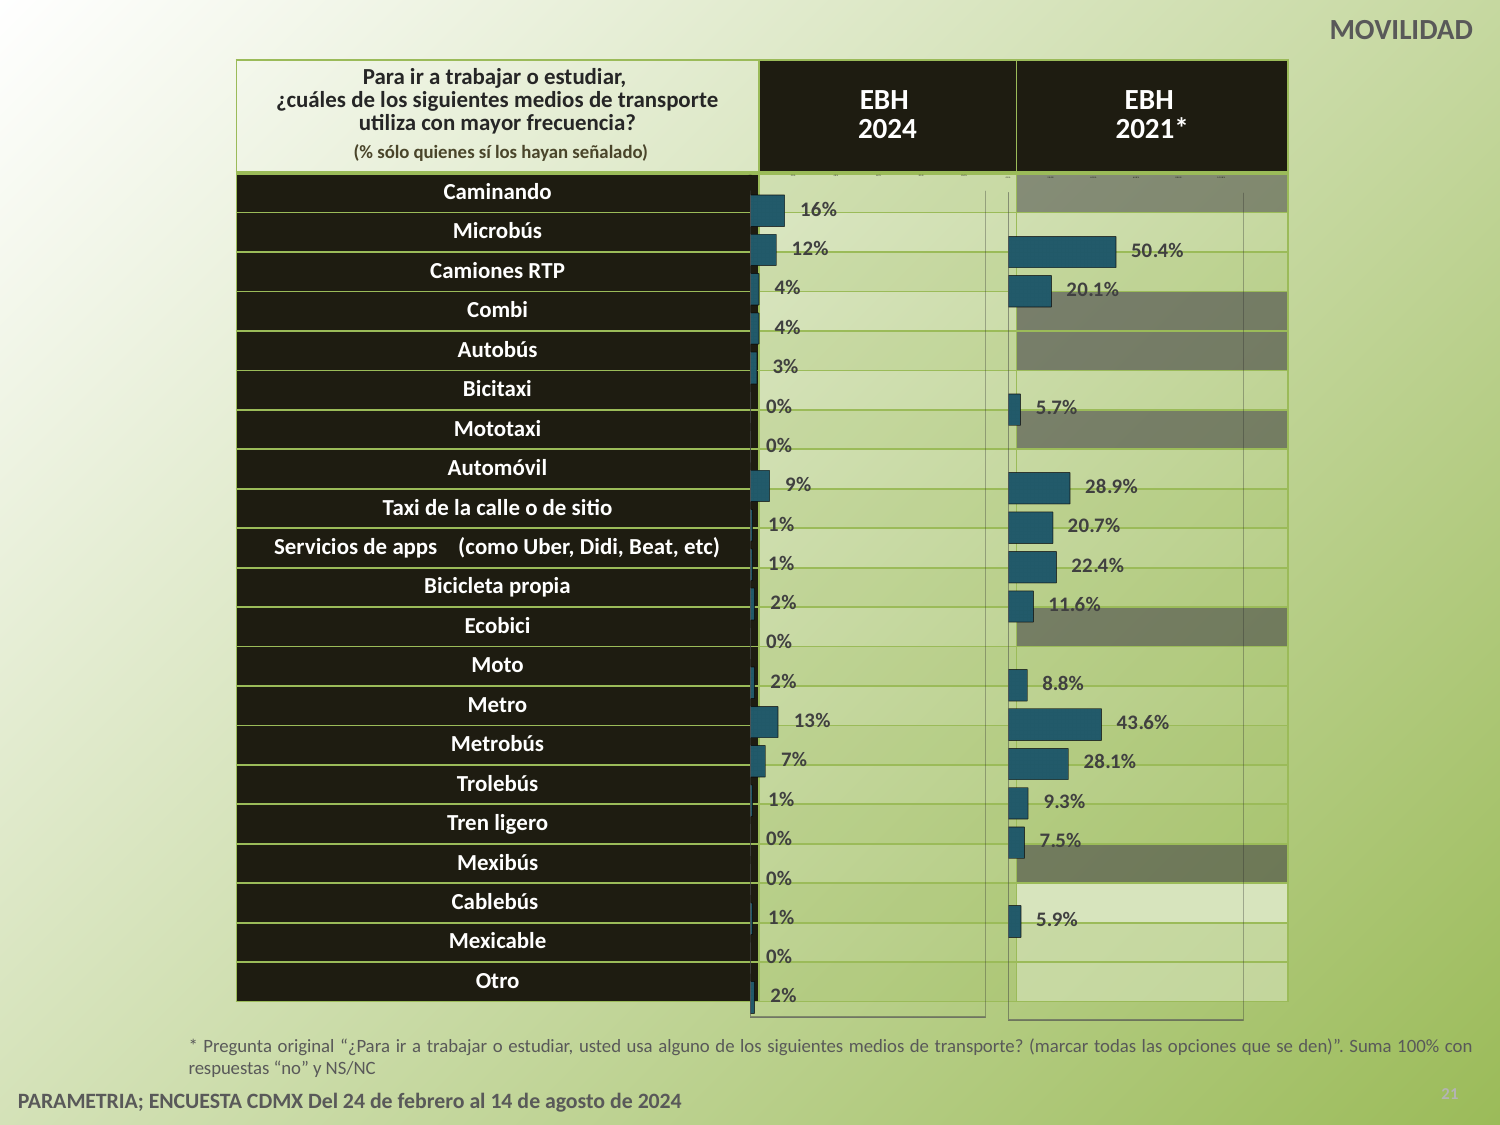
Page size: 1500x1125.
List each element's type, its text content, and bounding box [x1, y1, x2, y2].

table_cell Bicicleta propia [237, 569, 741, 606]
table_header EBH 2021* [1017, 61, 1287, 171]
table_cell Bicitaxi [237, 371, 741, 409]
list MOVILIDAD [472, 0, 1495, 60]
table_header Para ir a trabajar o estudiar, ¿cuáles de los siguientes medios de transporte utiliza con mayor frecuencia? (% sólo quienes sí los hayan señalado) [237, 61, 758, 171]
table_cell Metrobús [237, 726, 741, 764]
chart [741, 175, 1319, 1031]
text_box * Pregunta original “¿Para ir a trabajar o estudiar, usted usa alguno de los siguientes medios de transporte? (marcar todas las opciones que se den)”. Suma 100% con respuestas “no” y NS/NC [173, 1026, 1487, 1086]
table_cell Trolebús [237, 766, 741, 803]
table_cell Taxi de la calle o de sitio [237, 490, 741, 527]
table_cell Camiones RTP [237, 253, 741, 291]
table_cell Servicios de apps (como Uber, Didi, Beat, etc) [237, 529, 741, 567]
table_cell Caminando [237, 175, 741, 212]
table_cell Metro [237, 687, 741, 725]
table_header EBH 2024 [760, 61, 1016, 171]
table_cell Cablebús [237, 884, 741, 922]
table_cell Automóvil [237, 450, 741, 488]
table_cell Autobús [237, 332, 741, 370]
table_cell Mototaxi [237, 411, 741, 448]
table_cell Mexibús [237, 845, 741, 882]
text_box PARAMETRIA; ENCUESTA CDMX Del 24 de febrero al 14 de agosto de 2024 [3, 1079, 1415, 1121]
table_cell Otro [237, 963, 741, 1001]
table_cell Mexicable [237, 924, 741, 961]
table_cell Tren ligero [237, 805, 741, 843]
table_cell Microbús [237, 213, 741, 251]
table_cell Combi [237, 292, 741, 330]
table_cell Ecobici [237, 608, 741, 646]
table_cell Moto [237, 647, 741, 685]
slide_number 21 [1415, 1086, 1487, 1114]
